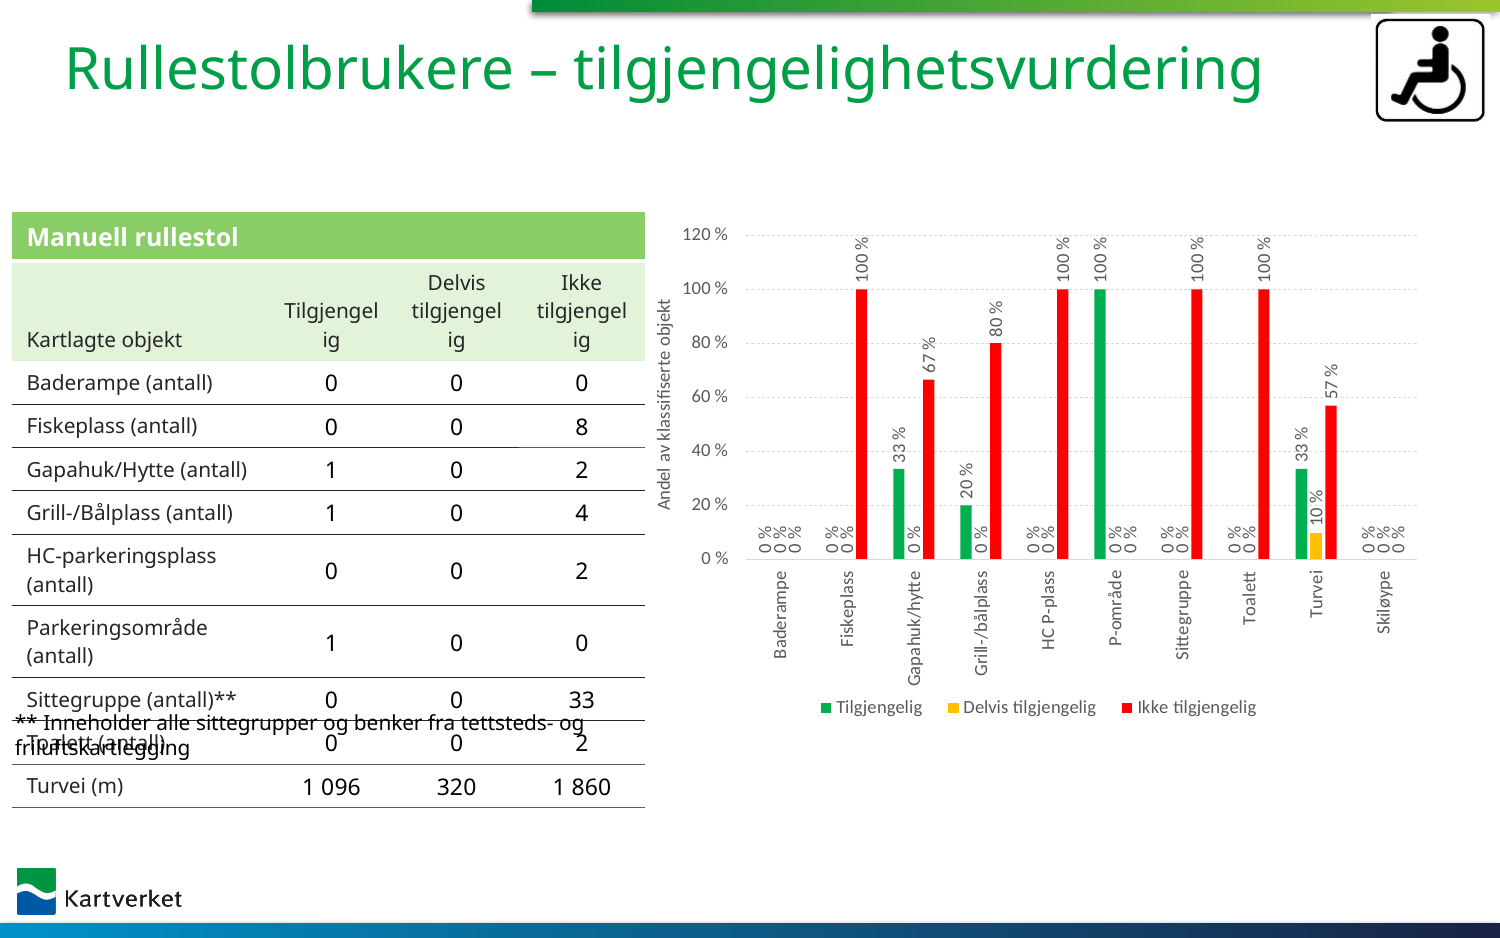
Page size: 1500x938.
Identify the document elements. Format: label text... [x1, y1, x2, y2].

table_header Manuell rullestol [12, 212, 645, 259]
table_cell 0 [394, 678, 519, 702]
table_cell 2 [519, 535, 638, 605]
table_cell Baderampe (antall) [12, 361, 269, 404]
table_cell Turvei (m) [12, 768, 269, 807]
table_cell 0 [269, 405, 394, 447]
table_cell 0 [269, 535, 394, 605]
table_cell 0 [269, 361, 394, 404]
table_cell 33 [519, 678, 638, 702]
table_cell Tilgjengelig [269, 263, 394, 361]
table_cell 0 [394, 606, 519, 677]
table_cell 0 [394, 491, 519, 534]
table_cell 1 [269, 491, 394, 534]
text_box Rullestolbrukere – tilgjengelighetsvurdering [49, 12, 1372, 109]
table_cell 320 [394, 768, 519, 807]
table_cell 0 [269, 678, 394, 702]
table_cell HC-parkeringsplass (antall) [12, 535, 269, 605]
picture [1371, 13, 1491, 127]
table_cell 1 [269, 448, 394, 490]
picture [643, 218, 1427, 728]
table_cell Kartlagte objekt [12, 263, 269, 361]
table_cell Sittegruppe (antall)** [12, 678, 269, 702]
table_cell 0 [394, 361, 519, 404]
table_cell 1 096 [269, 768, 394, 807]
table_cell Fiskeplass (antall) [12, 405, 269, 447]
table_cell 2 [519, 448, 638, 490]
table_cell 1 [269, 606, 394, 677]
table_cell 0 [394, 448, 519, 490]
table_cell Ikke tilgjengelig [519, 263, 638, 361]
table_cell 8 [519, 405, 638, 447]
text_box ** Inneholder alle sittegrupper og benker fra tettsteds- og friluftskartlegging [0, 702, 745, 768]
table_cell Delvis tilgjengelig [394, 263, 519, 361]
table_cell Grill-/Bålplass (antall) [12, 491, 269, 534]
table_cell Gapahuk/Hytte (antall) [12, 448, 269, 490]
table_cell Parkeringsområde (antall) [12, 606, 269, 677]
table_cell 0 [394, 535, 519, 605]
table_cell 1 860 [519, 768, 645, 807]
table_cell 0 [519, 606, 638, 677]
table_cell 0 [394, 405, 519, 447]
table_cell 4 [519, 491, 638, 534]
table_cell 0 [519, 361, 638, 404]
